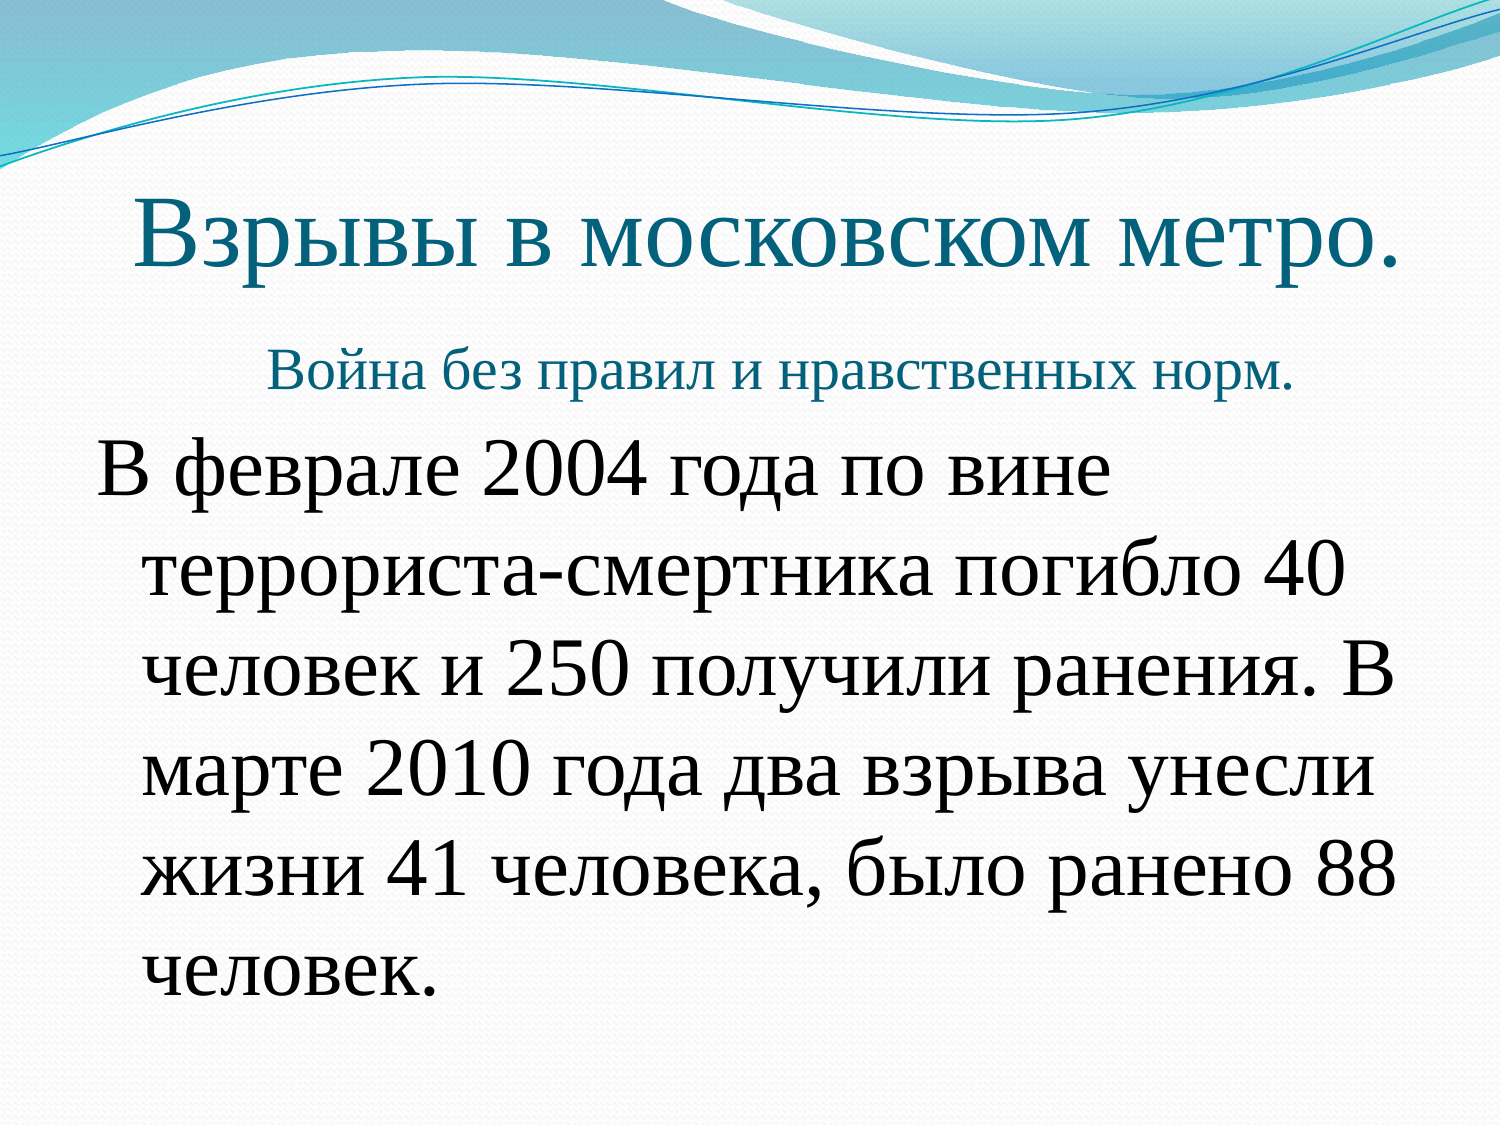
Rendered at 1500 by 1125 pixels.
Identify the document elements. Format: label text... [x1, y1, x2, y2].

title Взрывы в московском метро. Война без правил и нравственных норм. [93, 58, 1444, 411]
list В феврале 2004 года по вине террориста-смертника погибло 40 человек и 250 получили ранения. В марте 2010 года два взрыва унесли жизни 41 человека, было ранено 88 человек. [82, 404, 1432, 1125]
